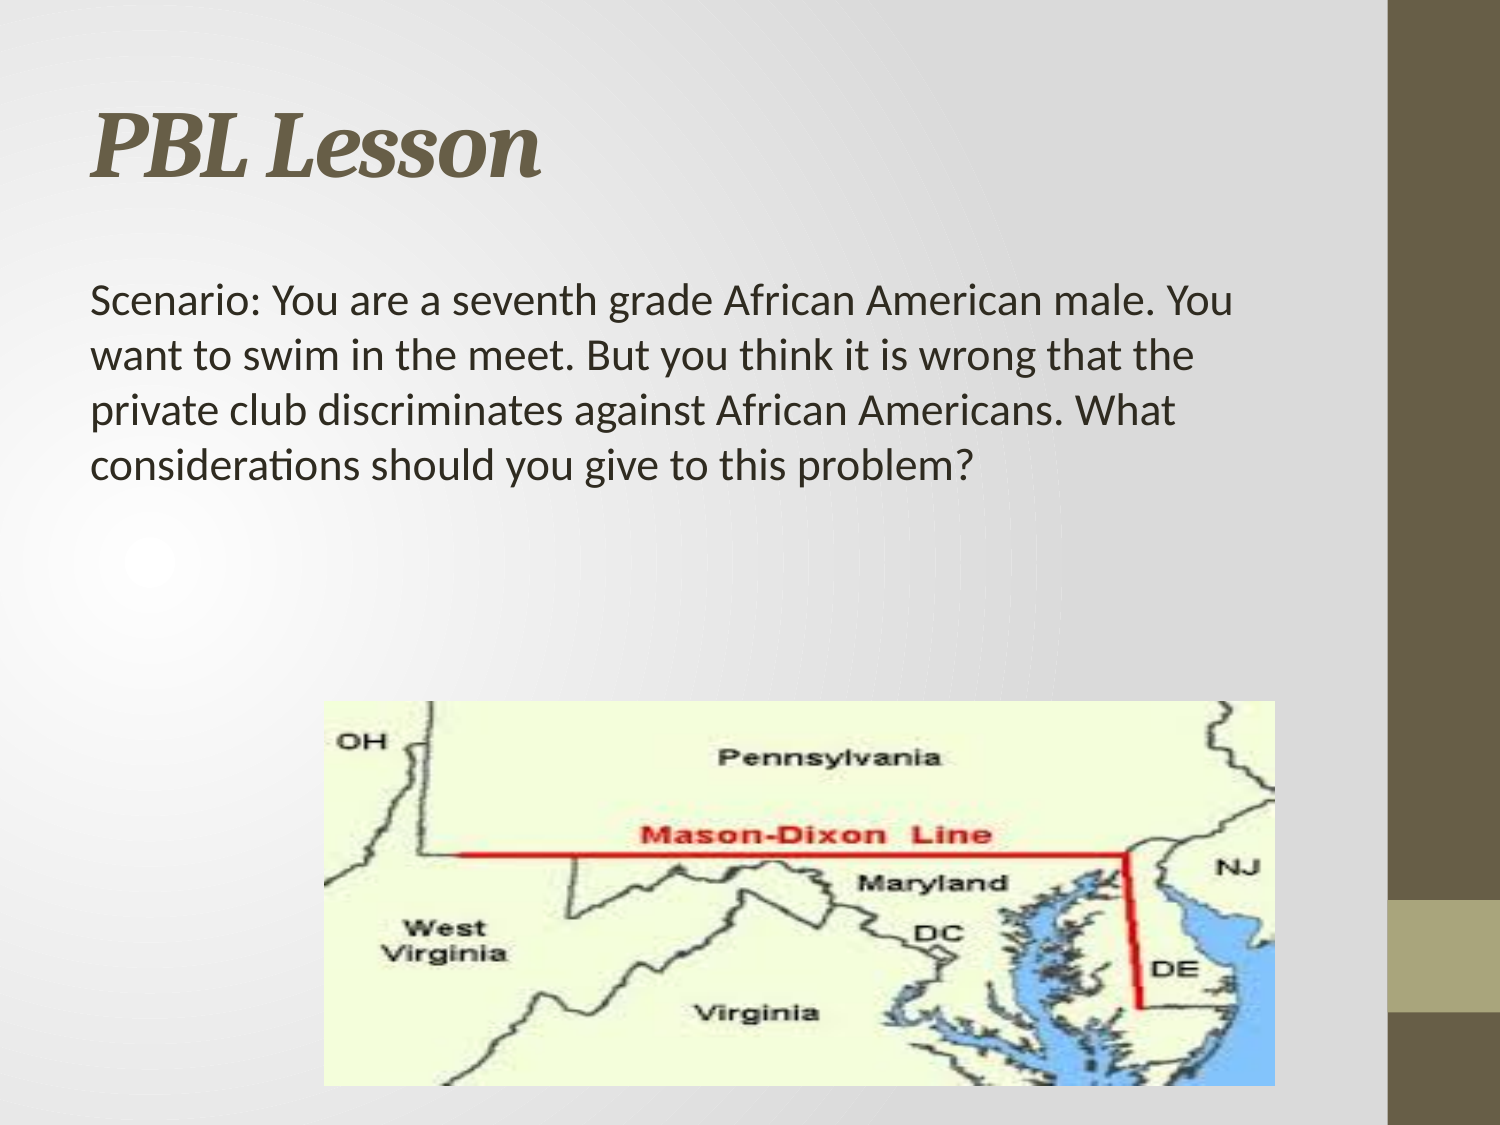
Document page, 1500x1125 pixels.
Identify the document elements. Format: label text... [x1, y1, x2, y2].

list Scenario: You are a seventh grade African American male. You want to swim in the meet. But you think it is wrong that the private club discriminates against African Americans. What considerations should you give to this problem? [75, 262, 1325, 1050]
picture [324, 701, 1276, 1086]
title PBL Lesson [75, 45, 1325, 233]
